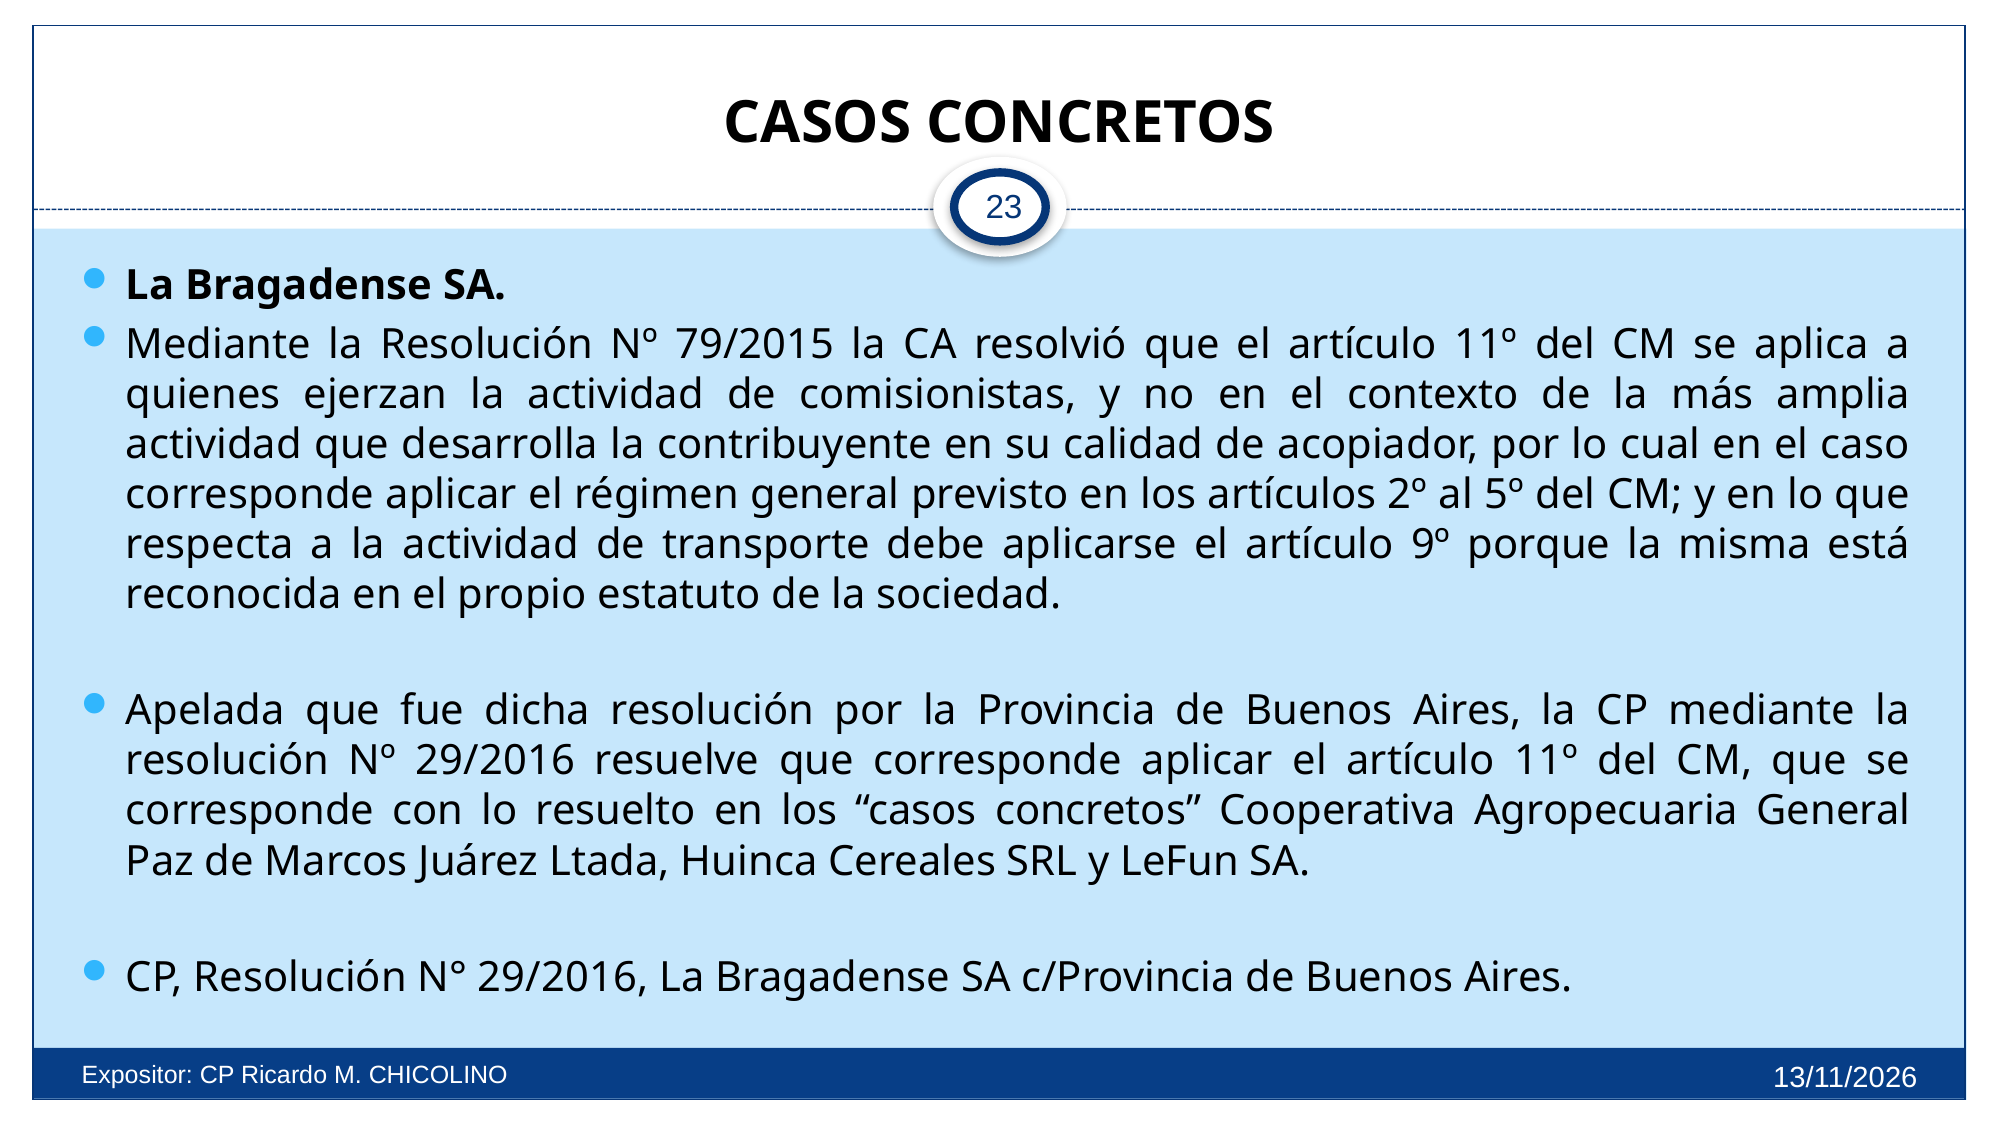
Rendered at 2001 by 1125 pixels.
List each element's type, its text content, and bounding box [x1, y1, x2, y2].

list La Bragadense SA. Mediante la Resolución Nº 79/2015 la CA resolvió que el artículo 11º del CM se aplica a quienes ejerzan la actividad de comisionistas, y no en el contexto de la más amplia actividad que desarrolla la contribuyente en su calidad de acopiador, por lo cual en el caso corresponde aplicar el régimen general previsto en los artículos 2º al 5º del CM; y en lo que respecta a la actividad de transporte debe aplicarse el artículo 9º porque la misma está reconocida en el propio estatuto de la sociedad. Apelada que fue dicha resolución por la Provincia de Buenos Aires, la CP mediante la resolución Nº 29/2016 resuelve que corresponde aplicar el artículo 11º del CM, que se corresponde con lo resuelto en los “casos concretos” Cooperativa Agropecuaria General Paz de Marcos Juárez Ltada, Huinca Cereales SRL y LeFun SA. CP, Resolución N° 29/2016, La Bragadense SA c/Provincia de Buenos Aires. [66, 250, 1926, 1001]
title CASOS CONCRETOS [65, 37, 1933, 162]
slide_number 23 [954, 168, 1055, 241]
footer Expositor: CP Ricardo M. CHICOLINO [66, 1051, 850, 1112]
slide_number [1266, 1050, 1933, 1111]
